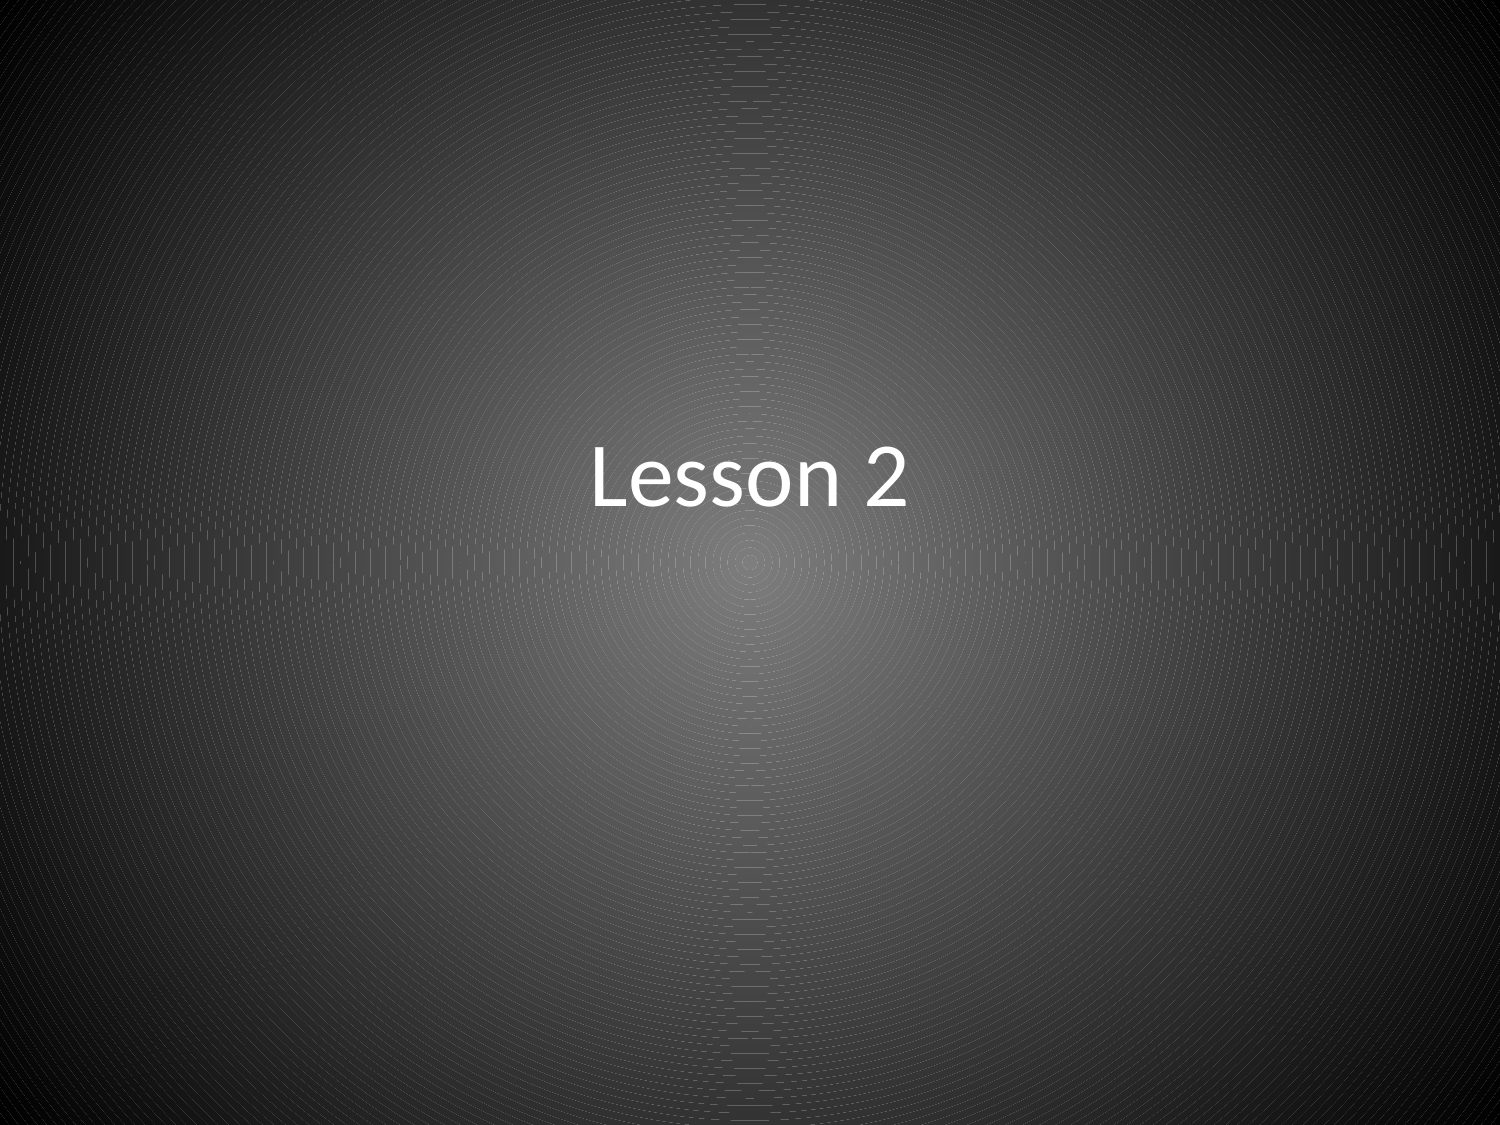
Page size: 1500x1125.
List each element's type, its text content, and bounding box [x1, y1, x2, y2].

title Lesson 2 [112, 349, 1388, 591]
